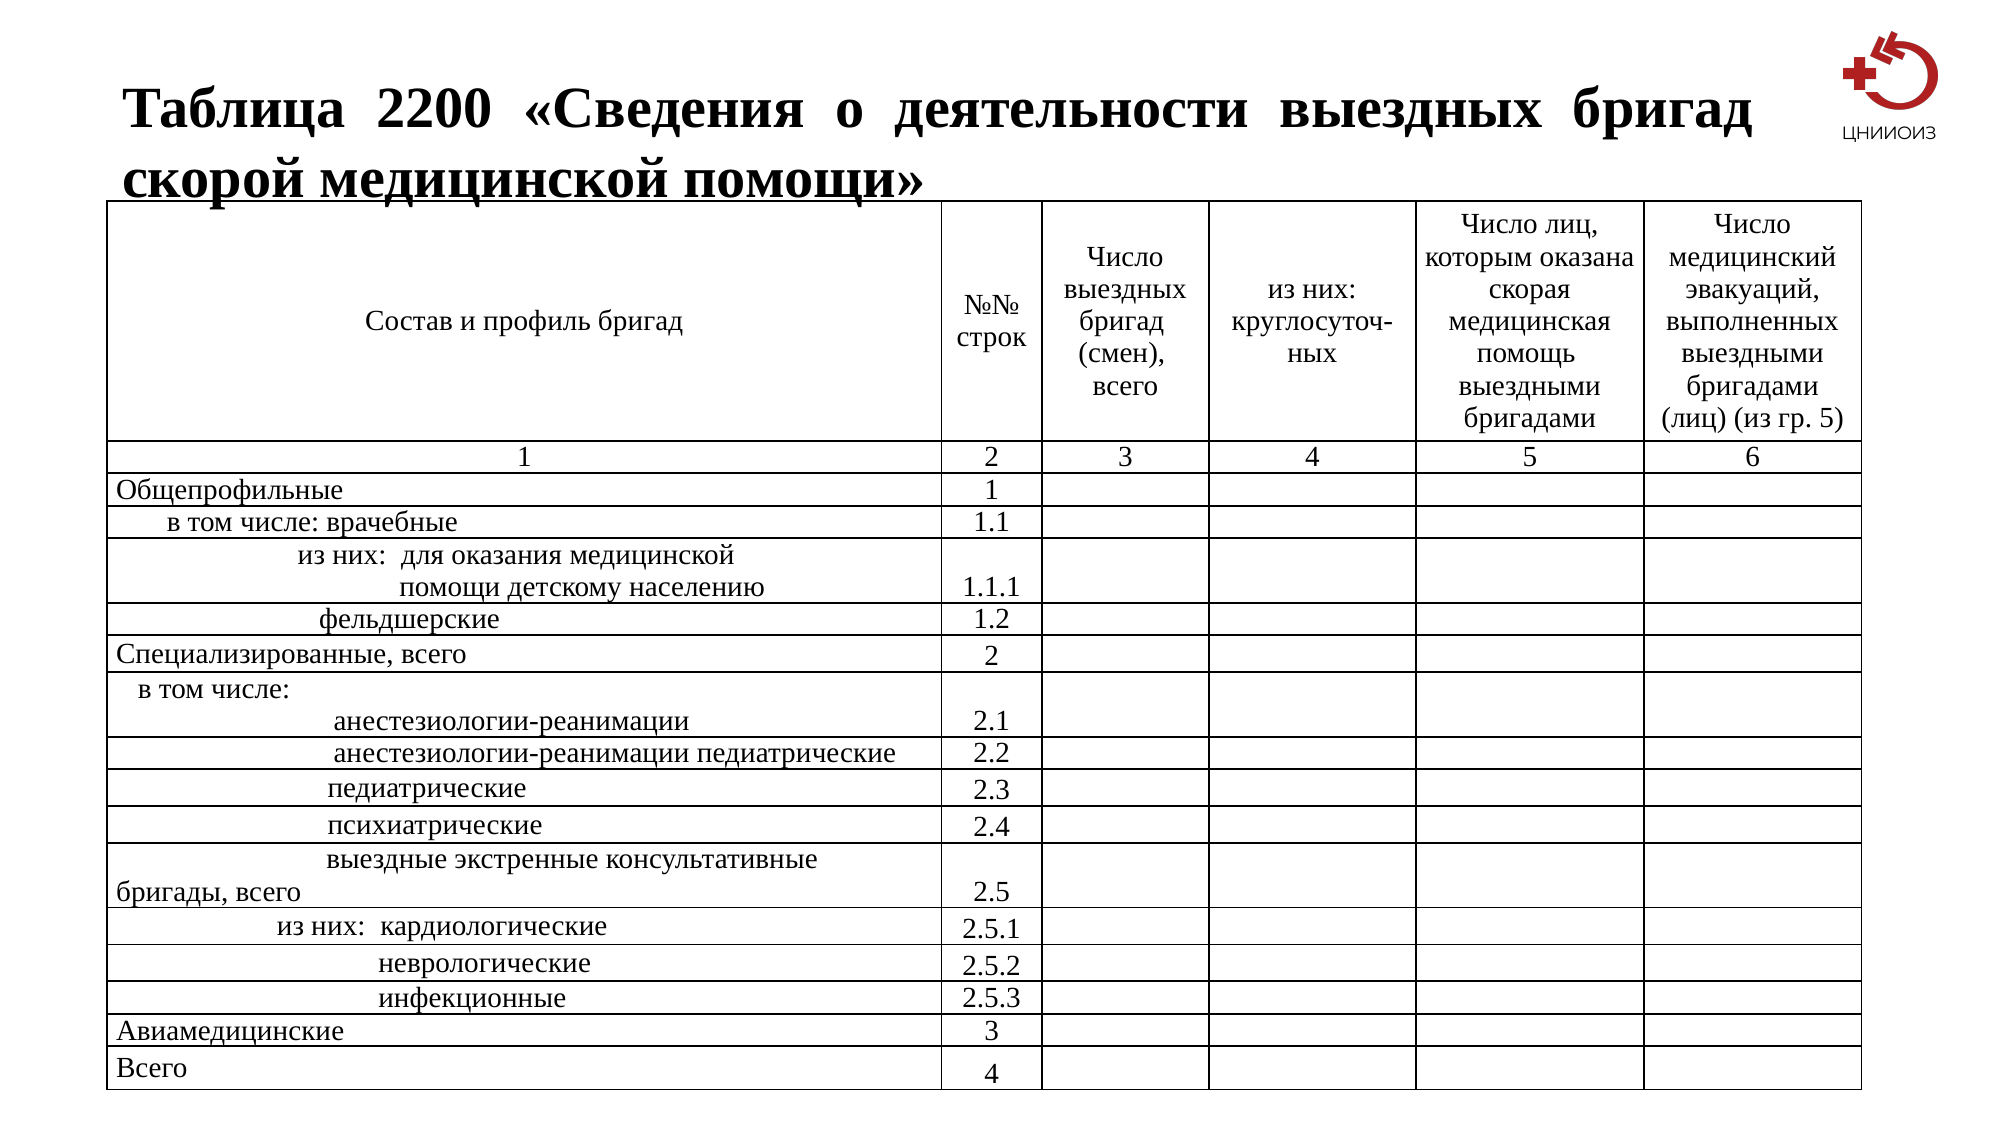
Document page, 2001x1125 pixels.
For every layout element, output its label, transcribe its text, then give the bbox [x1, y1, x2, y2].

table_cell 3 [942, 1015, 1041, 1045]
table_cell [1210, 844, 1415, 907]
table_cell 1.2 [942, 604, 1041, 634]
table_cell 2.2 [942, 738, 1041, 768]
table_cell 2 [942, 442, 1041, 472]
table_cell [1043, 807, 1208, 842]
table_cell [1210, 673, 1415, 736]
table_cell [1210, 770, 1415, 805]
table_cell из них: кардиологические [108, 908, 941, 944]
table_cell психиатрические [108, 807, 941, 842]
table_cell 2.5.3 [942, 982, 1041, 1013]
table_cell [1417, 539, 1643, 602]
picture [1843, 31, 1938, 142]
table_cell [1645, 908, 1861, 944]
table_cell фельдшерские [108, 604, 941, 634]
table_cell [1417, 673, 1643, 736]
table_cell 4 [1210, 442, 1415, 472]
table_cell [1417, 807, 1643, 842]
table_cell 2.4 [942, 807, 1041, 842]
table_cell в том числе: анестезиологии-реанимации [108, 673, 941, 736]
table_header Состав и профиль бригад [108, 202, 941, 440]
table_cell [1210, 738, 1415, 768]
table_cell [1210, 604, 1415, 634]
table_cell [1043, 982, 1208, 1013]
table_cell [1645, 945, 1861, 980]
table_cell 1.1.1 [942, 539, 1041, 602]
table_cell [1043, 738, 1208, 768]
table_cell [1417, 738, 1643, 768]
table_cell [1043, 539, 1208, 602]
table_cell [1645, 844, 1861, 907]
table_cell [1043, 770, 1208, 805]
table_cell [1043, 604, 1208, 634]
table_cell инфекционные [108, 982, 941, 1013]
table_cell 2 [942, 636, 1041, 671]
table_header Число медицинский эвакуаций, выполненных выездными бригадами (лиц) (из гр. 5) [1645, 202, 1861, 440]
table_cell [1645, 1015, 1861, 1045]
table_cell [1210, 908, 1415, 944]
table_cell 4 [942, 1047, 1041, 1089]
table_cell анестезиологии-реанимации педиатрические [108, 738, 941, 768]
table_cell [1645, 1047, 1861, 1089]
table_cell Специализированные, всего [108, 636, 941, 671]
title Таблица 2200 «Сведения о деятельности выездных бригад скорой медицинской помощи» [107, 45, 1770, 200]
table_cell [1417, 636, 1643, 671]
table_cell 2.5.1 [942, 908, 1041, 944]
table_header Число выездных бригад (смен), всего [1043, 202, 1208, 440]
table_cell [1417, 982, 1643, 1013]
table_cell 2.3 [942, 770, 1041, 805]
table_cell [1645, 738, 1861, 768]
table_cell 6 [1645, 442, 1861, 472]
table_cell [1210, 539, 1415, 602]
table_cell 5 [1417, 442, 1643, 472]
table_cell [1210, 807, 1415, 842]
table_cell 1 [942, 474, 1041, 505]
table_cell [1645, 770, 1861, 805]
table_cell [1043, 1015, 1208, 1045]
table_cell из них: для оказания медицинской помощи детскому населению [108, 539, 941, 602]
table_cell [1417, 1047, 1643, 1089]
table_cell [1043, 636, 1208, 671]
table_cell в том числе: врачебные [108, 507, 941, 537]
table_header Число лиц, которым оказана скорая медицинская помощь выездными бригадами [1417, 202, 1643, 440]
table_cell [1645, 474, 1861, 505]
table_cell [1043, 673, 1208, 736]
table_cell [1043, 908, 1208, 944]
table_cell [1417, 844, 1643, 907]
table_cell [1210, 636, 1415, 671]
table_cell [1645, 507, 1861, 537]
table_cell выездные экстренные консультативные бригады, всего [108, 844, 941, 907]
table_cell 1.1 [942, 507, 1041, 537]
table_cell [1210, 945, 1415, 980]
table_cell [1645, 982, 1861, 1013]
table_cell 2.5 [942, 844, 1041, 907]
table_cell [1417, 945, 1643, 980]
table_cell Всего [108, 1047, 941, 1089]
table_cell 2.5.2 [942, 945, 1041, 980]
table_cell [1043, 474, 1208, 505]
table_cell [1210, 474, 1415, 505]
table_cell 3 [1043, 442, 1208, 472]
table_cell [1417, 604, 1643, 634]
table_cell [1043, 844, 1208, 907]
table_cell [1043, 1047, 1208, 1089]
table_cell [1417, 770, 1643, 805]
table_cell педиатрические [108, 770, 941, 805]
table_cell [1417, 1015, 1643, 1045]
table_cell 2.1 [942, 673, 1041, 736]
table_cell [1210, 1015, 1415, 1045]
table_cell [1043, 507, 1208, 537]
table_cell [1645, 636, 1861, 671]
table_cell Авиамедицинские [108, 1015, 941, 1045]
table_cell Общепрофильные [108, 474, 941, 505]
table_cell [1417, 908, 1643, 944]
table_header №№ строк [942, 202, 1041, 440]
table_cell [1210, 1047, 1415, 1089]
table_cell неврологические [108, 945, 941, 980]
table_cell [1645, 604, 1861, 634]
table_cell 1 [108, 442, 941, 472]
table_cell [1210, 982, 1415, 1013]
table_cell [1645, 807, 1861, 842]
table_cell [1417, 474, 1643, 505]
table_cell [1417, 507, 1643, 537]
table_cell [1210, 507, 1415, 537]
table_header из них: круглосуточ-ных [1210, 202, 1415, 440]
table_cell [1043, 945, 1208, 980]
table_cell [1645, 539, 1861, 602]
table_cell [1645, 673, 1861, 736]
